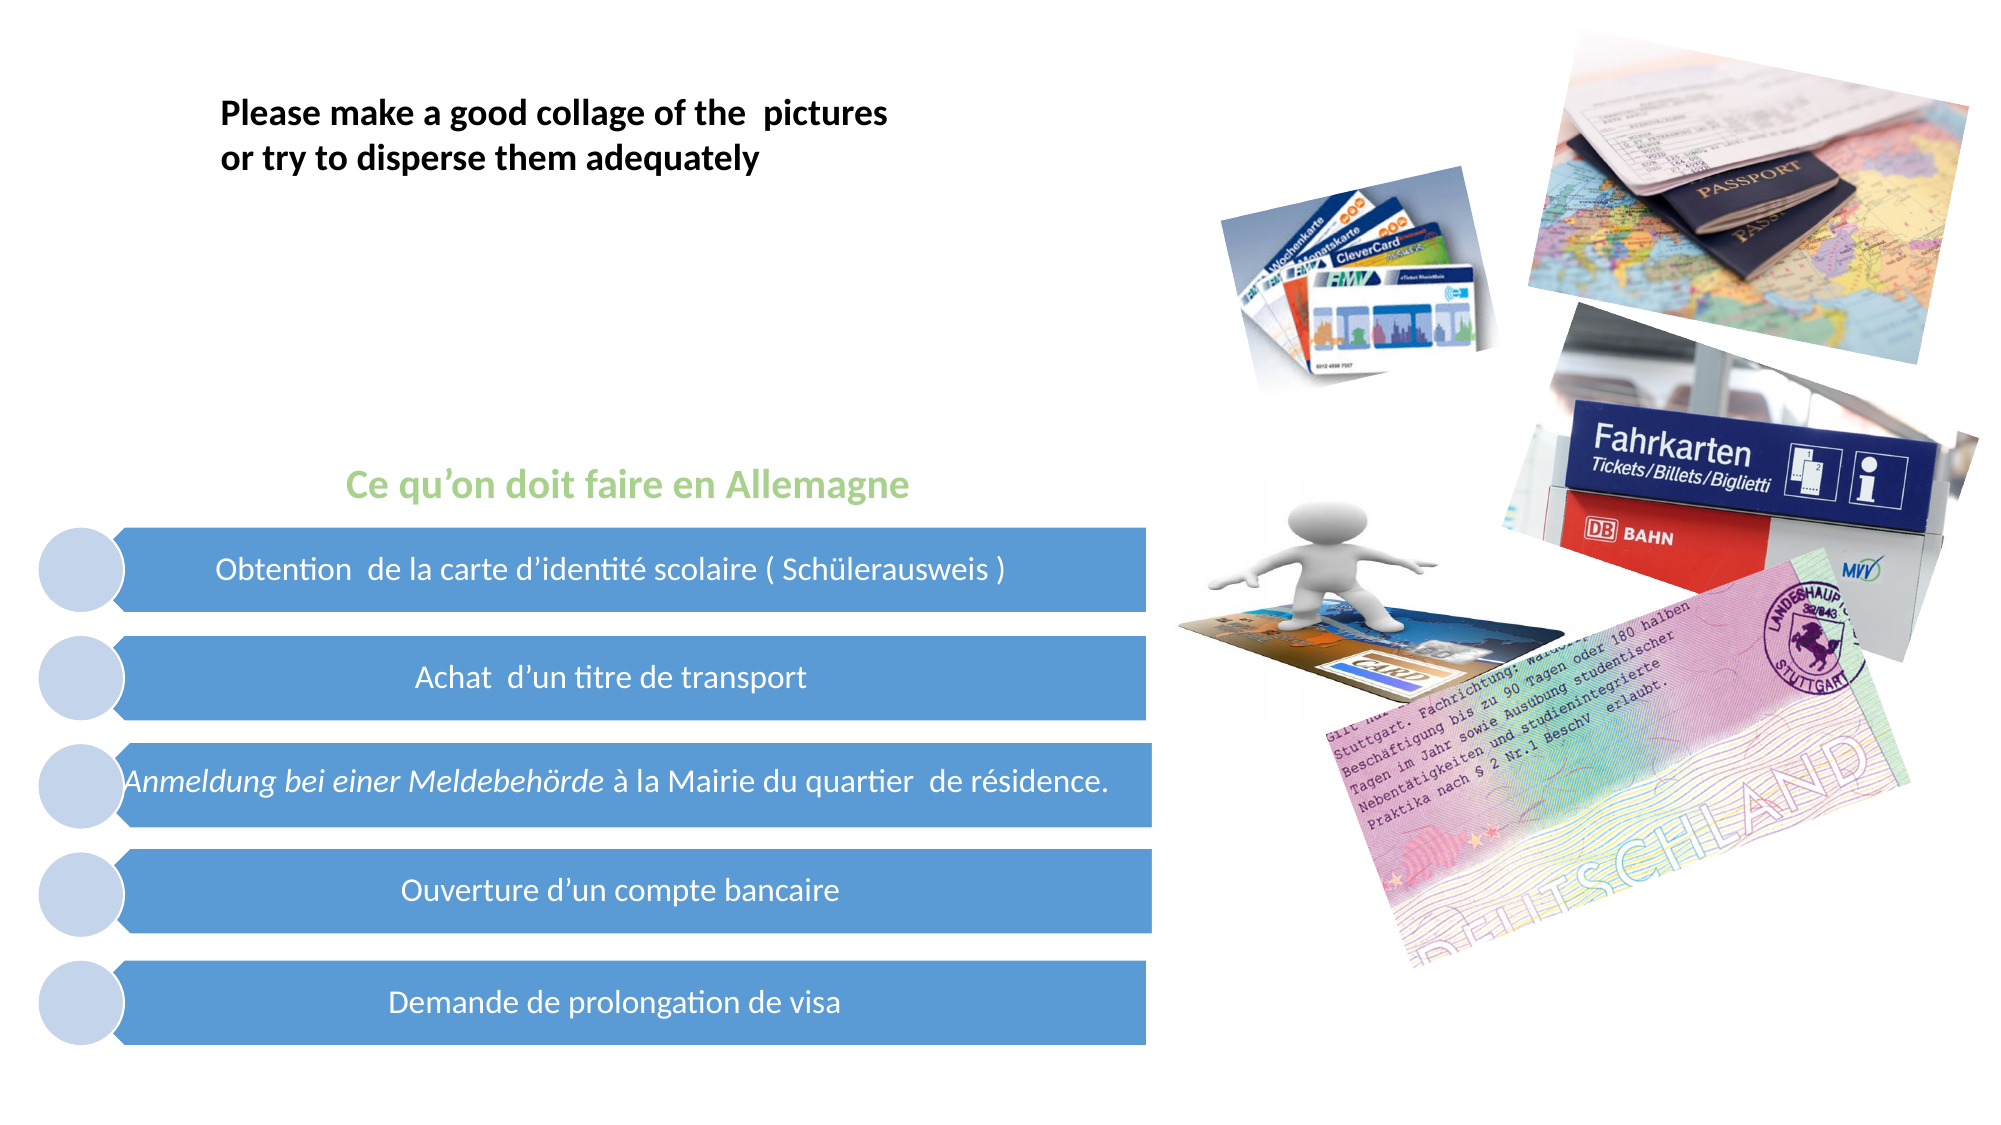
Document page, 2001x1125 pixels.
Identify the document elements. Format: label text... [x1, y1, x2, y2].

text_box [0, 526, 1395, 1047]
picture [1146, 28, 1979, 968]
text_box Please make a good collage of the pictures or try to disperse them adequately [205, 80, 908, 186]
picture [1221, 166, 1501, 400]
text_box Ce qu’on doit faire en Allemagne [331, 449, 926, 515]
